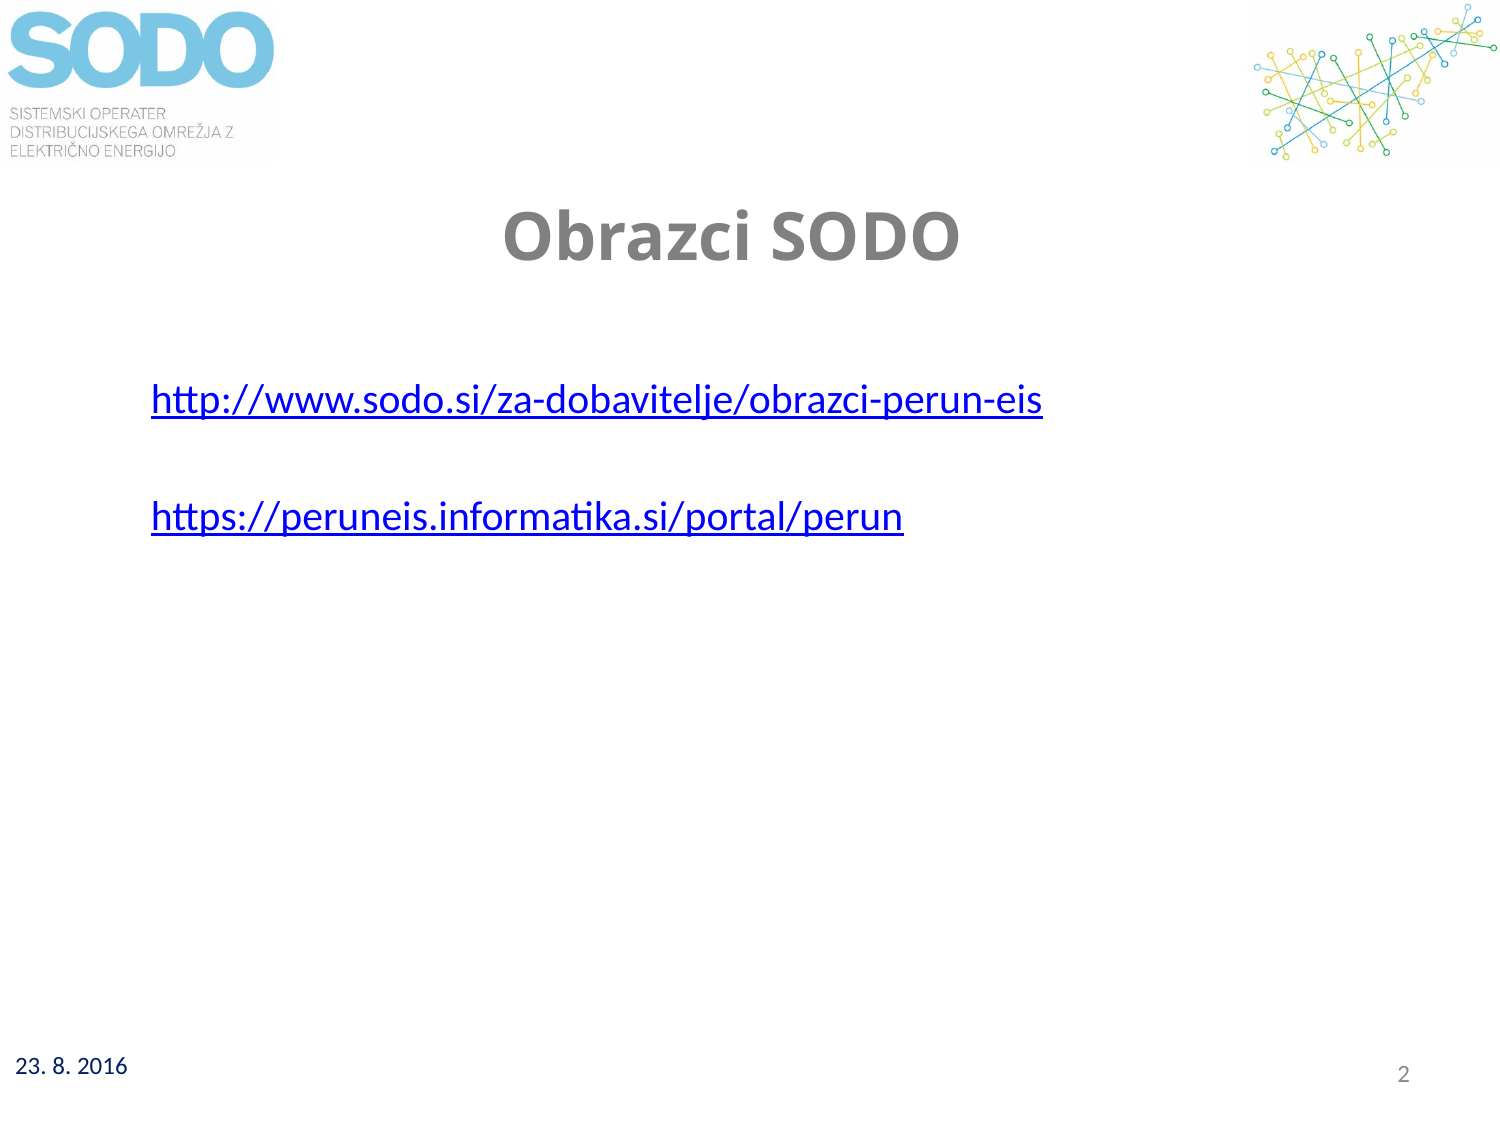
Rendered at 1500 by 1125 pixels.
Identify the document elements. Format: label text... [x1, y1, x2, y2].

slide_number 23. 8. 2016 [0, 1035, 350, 1095]
list http://www.sodo.si/za-dobavitelje/obrazci-perun-eis https://peruneis.informatika.si/portal/perun [135, 305, 1500, 761]
title Obrazci SODO [194, 125, 1270, 305]
slide_number 2 [1074, 1042, 1425, 1103]
picture [0, 4, 276, 165]
picture [1245, 0, 1500, 165]
